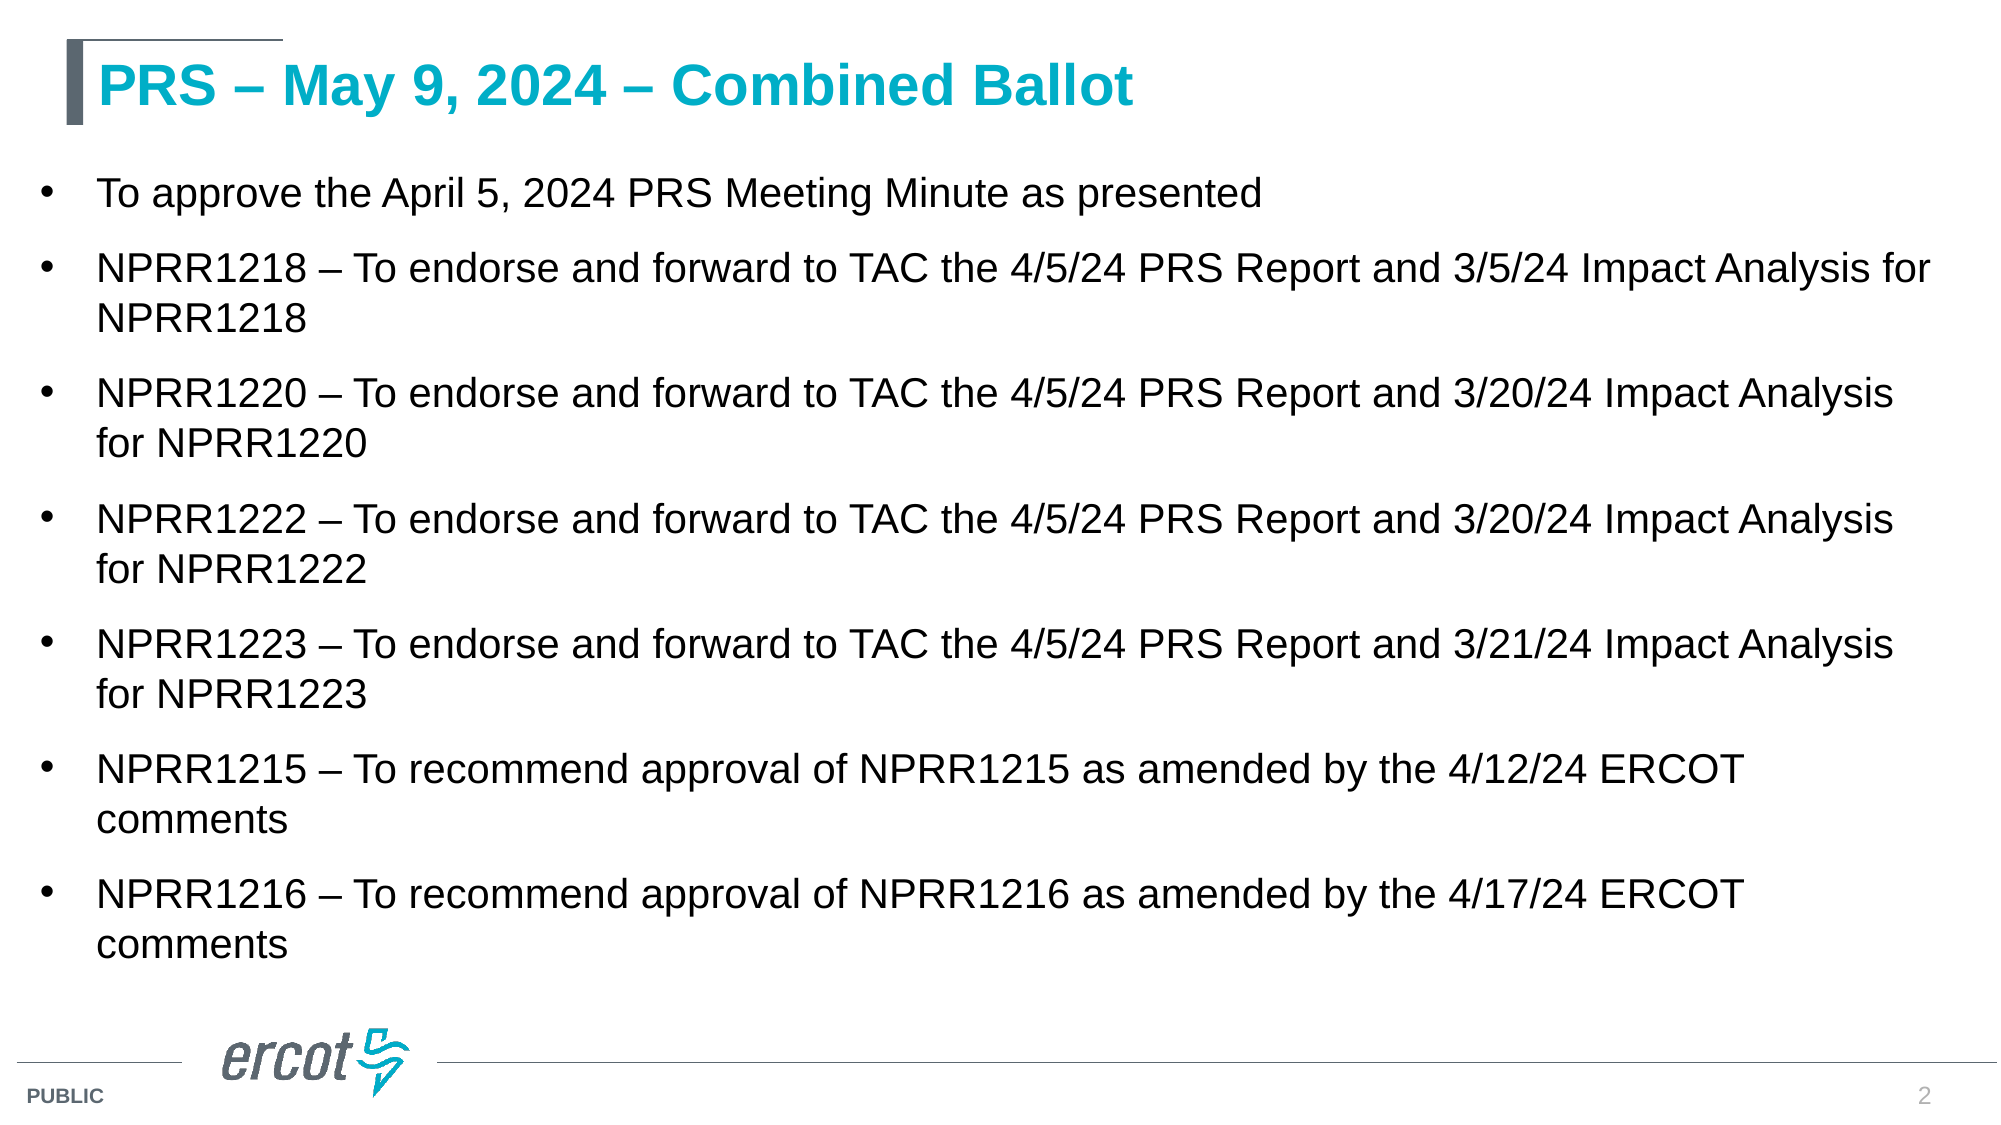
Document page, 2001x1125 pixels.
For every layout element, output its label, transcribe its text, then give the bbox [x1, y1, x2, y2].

title PRS – May 9, 2024 – Combined Ballot [83, 39, 1934, 125]
list To approve the April 5, 2024 PRS Meeting Minute as presented NPRR1218 – To endorse and forward to TAC the 4/5/24 PRS Report and 3/5/24 Impact Analysis for NPRR1218 NPRR1220 – To endorse and forward to TAC the 4/5/24 PRS Report and 3/20/24 Impact Analysis for NPRR1220 NPRR1222 – To endorse and forward to TAC the 4/5/24 PRS Report and 3/20/24 Impact Analysis for NPRR1222 NPRR1223 – To endorse and forward to TAC the 4/5/24 PRS Report and 3/21/24 Impact Analysis for NPRR1223 NPRR1215 – To recommend approval of NPRR1215 as amended by the 4/12/24 ERCOT comments NPRR1216 – To recommend approval of NPRR1216 as amended by the 4/17/24 ERCOT comments [24, 158, 1963, 975]
slide_number 2 [1866, 1076, 1984, 1113]
picture [218, 1024, 413, 1100]
